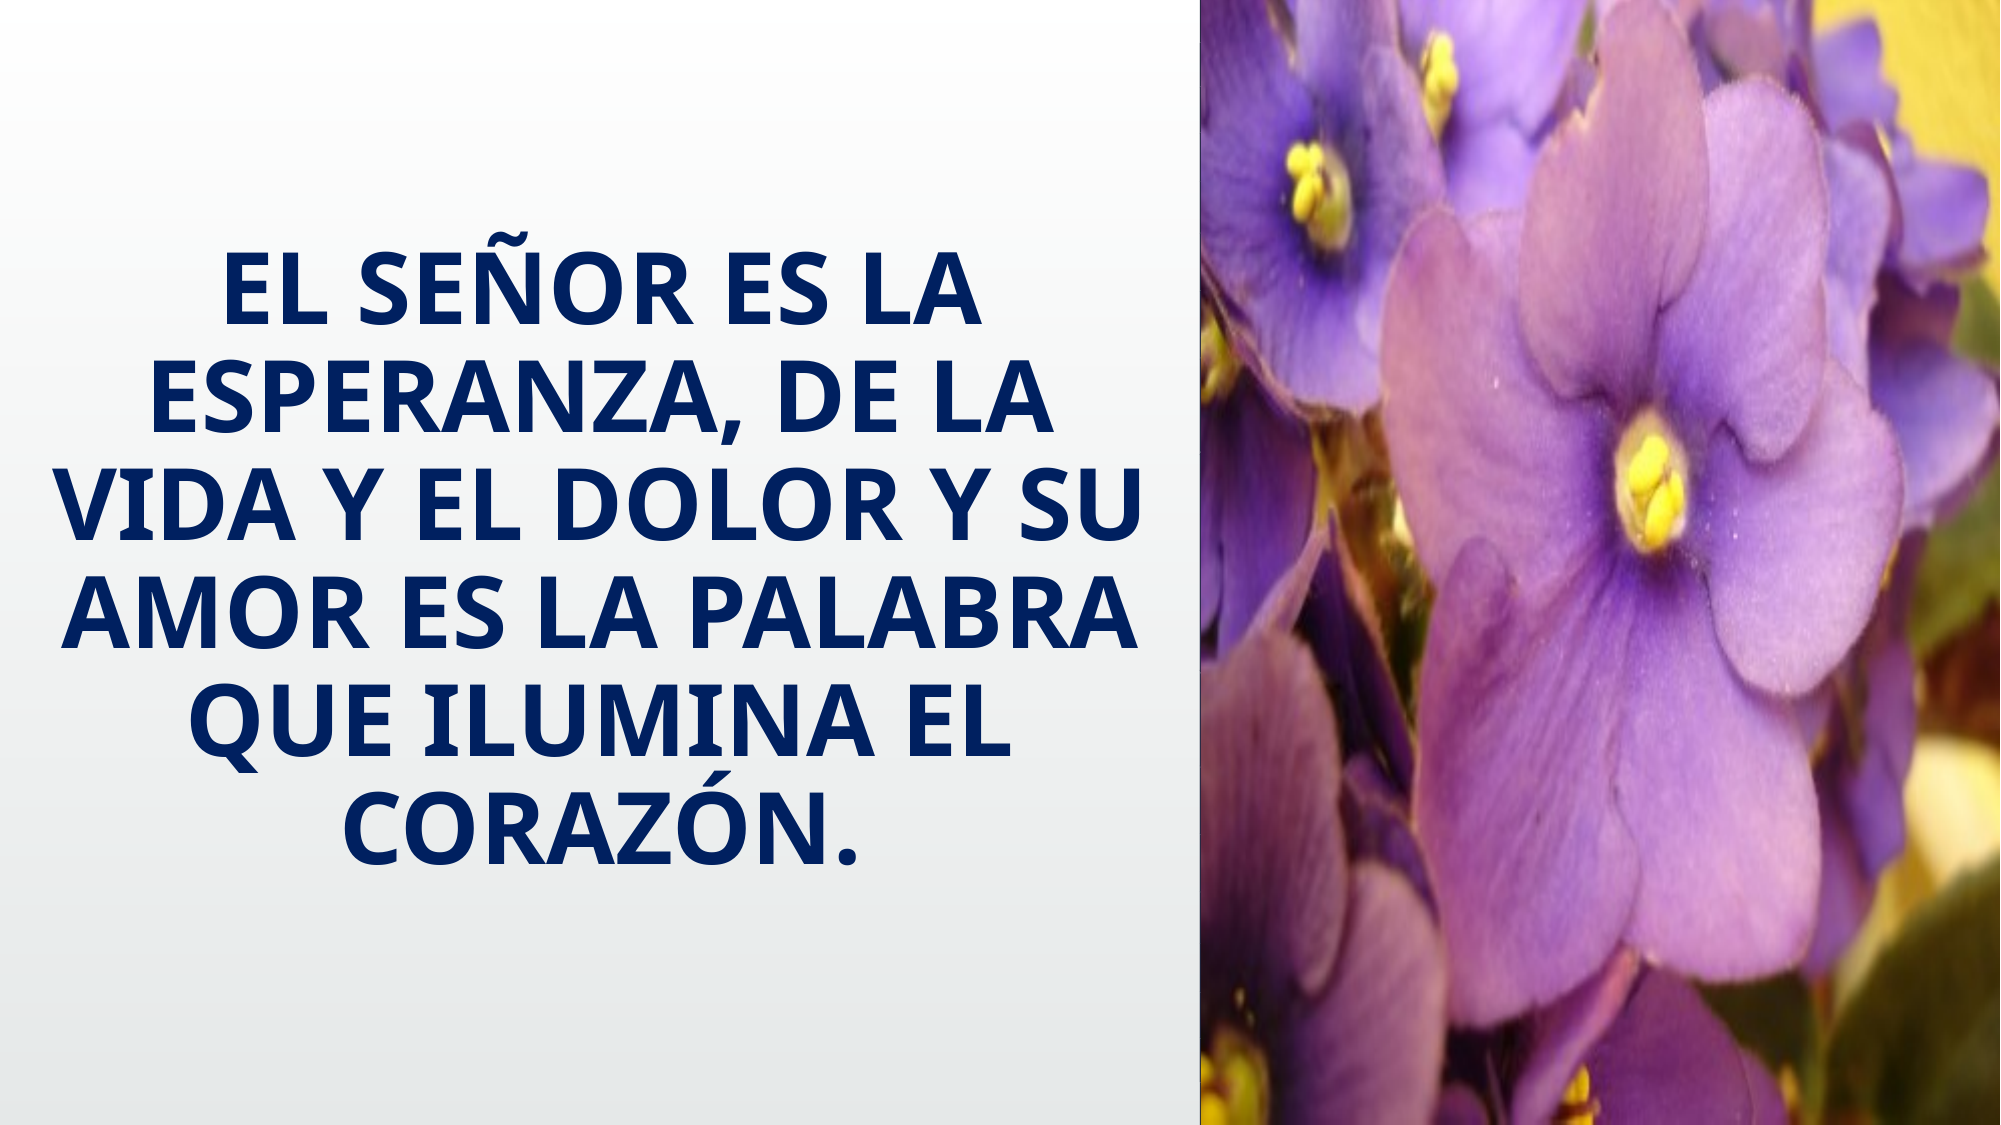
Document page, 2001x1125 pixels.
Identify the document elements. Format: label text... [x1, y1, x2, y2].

picture [1200, 0, 2000, 1125]
title EL SEÑOR ES LA ESPERANZA, DE LA VIDA Y EL DOLOR Y SU AMOR ES LA PALABRA QUE ILUMINA EL CORAZÓN. [0, 0, 1200, 1125]
